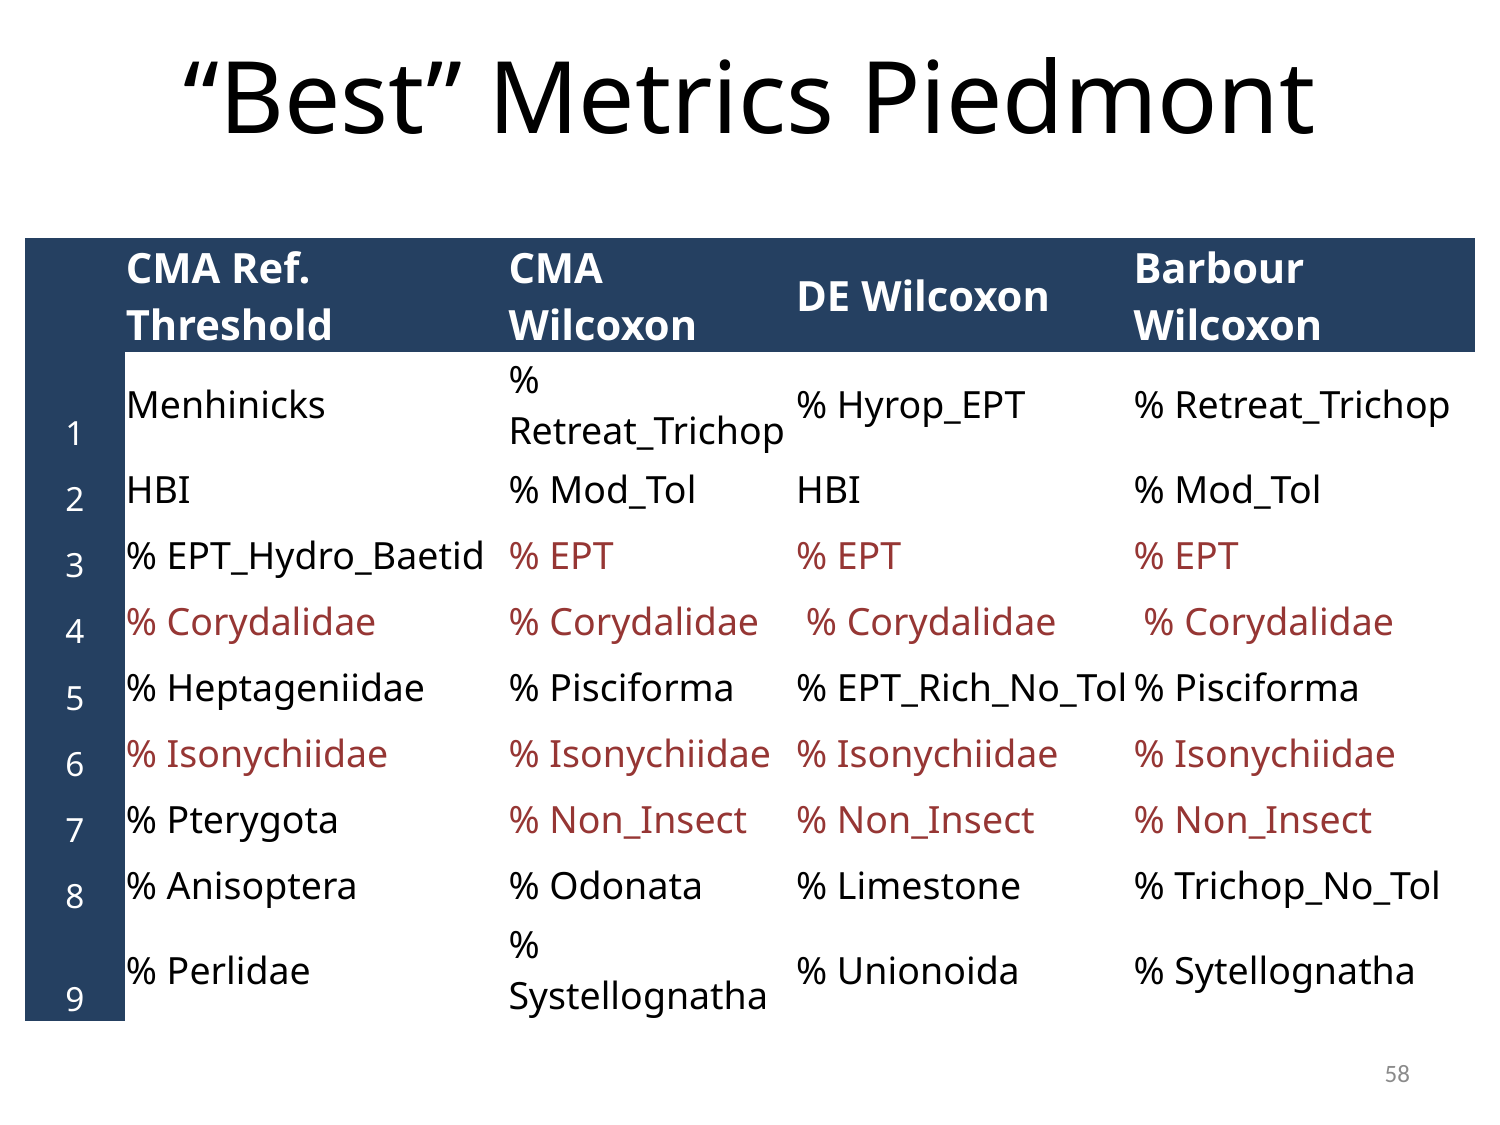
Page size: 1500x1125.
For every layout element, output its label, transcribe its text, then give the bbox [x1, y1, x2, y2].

table_cell % Corydalidae [1133, 587, 1475, 654]
table_cell 9 [25, 918, 125, 1021]
table_header CMA Ref. Threshold [125, 238, 508, 352]
table_cell 8 [25, 852, 125, 918]
table_cell % Anisoptera [125, 852, 508, 918]
table_cell % EPT_Hydro_Baetid [125, 521, 508, 587]
table_cell 2 [25, 455, 125, 521]
table_cell % Non_Insect [508, 786, 795, 852]
table_cell % Sytellognatha [1133, 918, 1475, 1021]
table_cell % Isonychiidae [1133, 720, 1475, 786]
table_cell % Retreat_Trichop [1133, 352, 1475, 455]
table_cell % Isonychiidae [508, 720, 795, 786]
table_cell 4 [25, 587, 125, 654]
table_cell % Pterygota [125, 786, 508, 852]
title “Best” Metrics Piedmont [75, 1, 1425, 189]
table_cell HBI [125, 455, 508, 521]
slide_number 58 [1074, 1042, 1425, 1103]
table_cell % Perlidae [125, 918, 508, 1021]
table_cell % Pisciforma [508, 654, 795, 720]
table_cell % Corydalidae [125, 587, 508, 654]
table_cell % EPT [1133, 521, 1475, 587]
table_cell % Unionoida [795, 918, 1133, 1021]
table_cell 5 [25, 654, 125, 720]
table_cell % Retreat_Trichop [508, 352, 795, 455]
table_header DE Wilcoxon [795, 238, 1133, 352]
table_cell % Mod_Tol [508, 455, 795, 521]
table_cell % EPT [508, 521, 795, 587]
table_cell % Limestone [795, 852, 1133, 918]
table_cell % EPT [795, 521, 1133, 587]
table_cell % Pisciforma [1133, 654, 1475, 720]
table_cell % Isonychiidae [795, 720, 1133, 786]
table_cell % EPT_Rich_No_Tol [795, 654, 1133, 720]
table_cell 1 [25, 352, 125, 455]
table_cell % Corydalidae [795, 587, 1133, 654]
table_cell 7 [25, 786, 125, 852]
table_cell 3 [25, 521, 125, 587]
table_header Barbour Wilcoxon [1133, 238, 1475, 352]
table_header [25, 238, 125, 352]
table_cell % Odonata [508, 852, 795, 918]
table_cell % Hyrop_EPT [795, 352, 1133, 455]
table_cell % Corydalidae [508, 587, 795, 654]
table_header CMA Wilcoxon [508, 238, 795, 352]
table_cell % Non_Insect [795, 786, 1133, 852]
table_cell % Non_Insect [1133, 786, 1475, 852]
table_cell % Isonychiidae [125, 720, 508, 786]
table_cell HBI [795, 455, 1133, 521]
table_cell % Trichop_No_Tol [1133, 852, 1475, 918]
table_cell Menhinicks [125, 352, 508, 455]
table_cell % Mod_Tol [1133, 455, 1475, 521]
table_cell % Systellognatha [508, 918, 795, 1021]
table_cell % Heptageniidae [125, 654, 508, 720]
table_cell 6 [25, 720, 125, 786]
